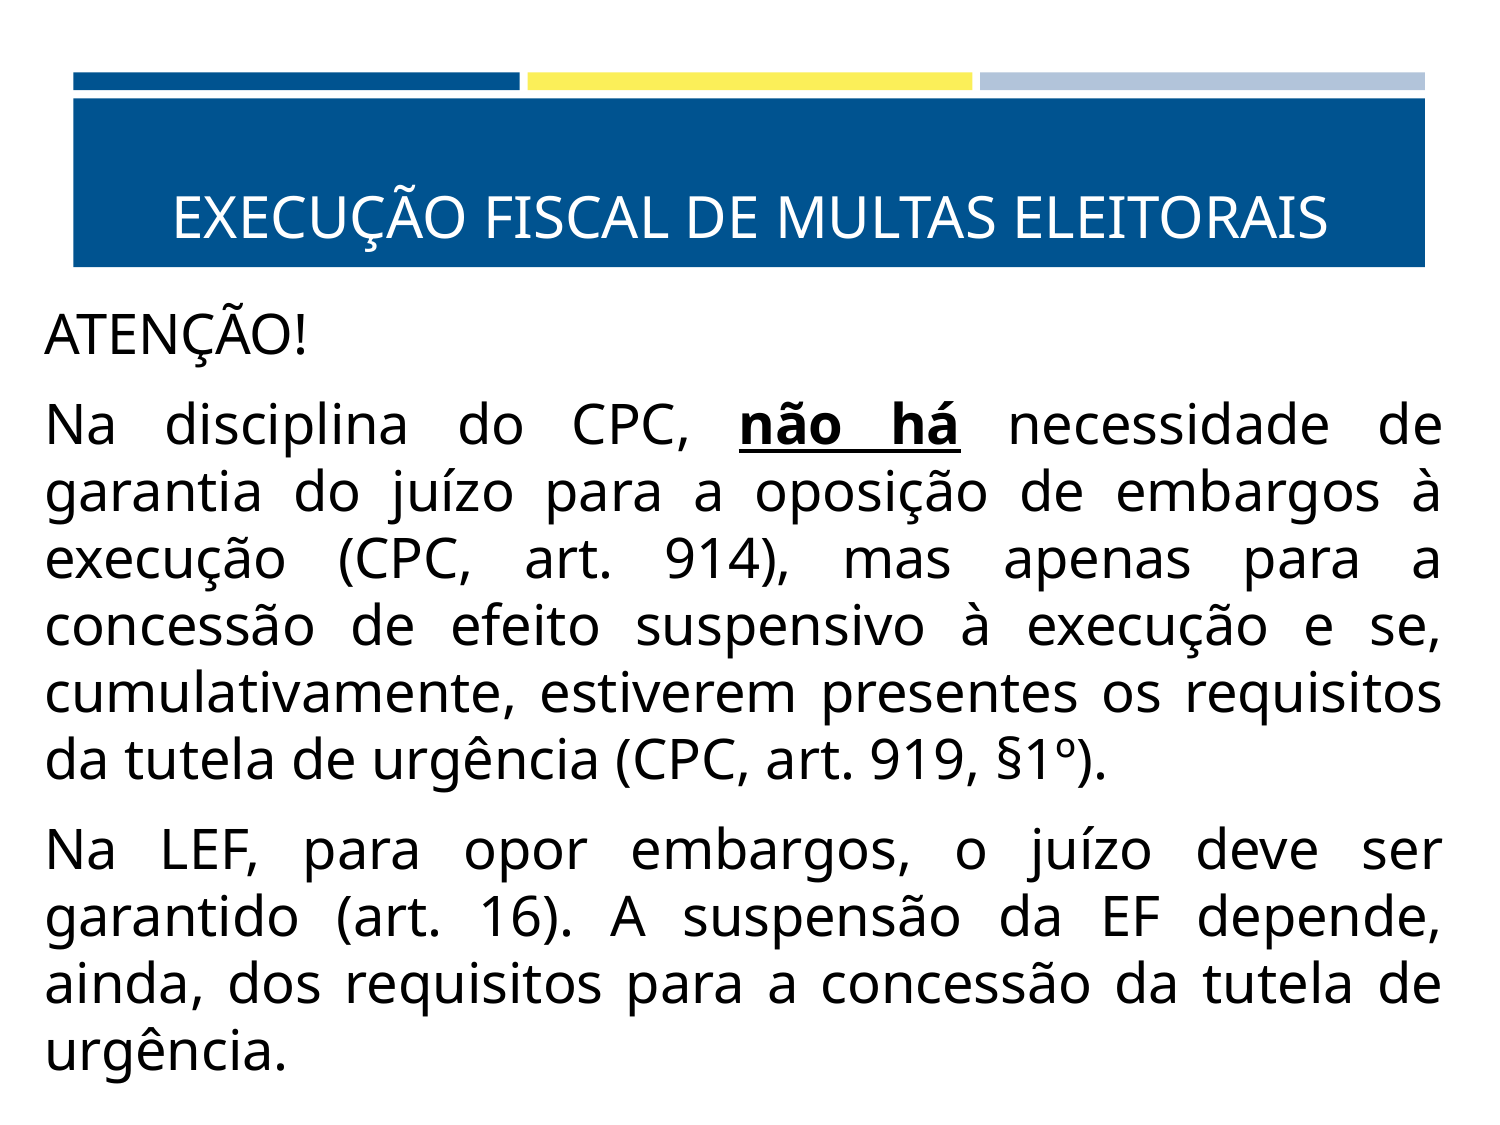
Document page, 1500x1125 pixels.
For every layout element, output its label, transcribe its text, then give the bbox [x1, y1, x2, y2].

title EXECUÇÃO FISCAL DE MULTAS ELEITORAIS [95, 112, 1406, 259]
list ATENÇÃO! Na disciplina do CPC, não há necessidade de garantia do juízo para a oposição de embargos à execução (CPC, art. 914), mas apenas para a concessão de efeito suspensivo à execução e se, cumulativamente, estiverem presentes os requisitos da tutela de urgência (CPC, art. 919, §1º). Na LEF, para opor embargos, o juízo deve ser garantido (art. 16). A suspensão da EF depende, ainda, dos requisitos para a concessão da tutela de urgência. [29, 290, 1459, 1094]
